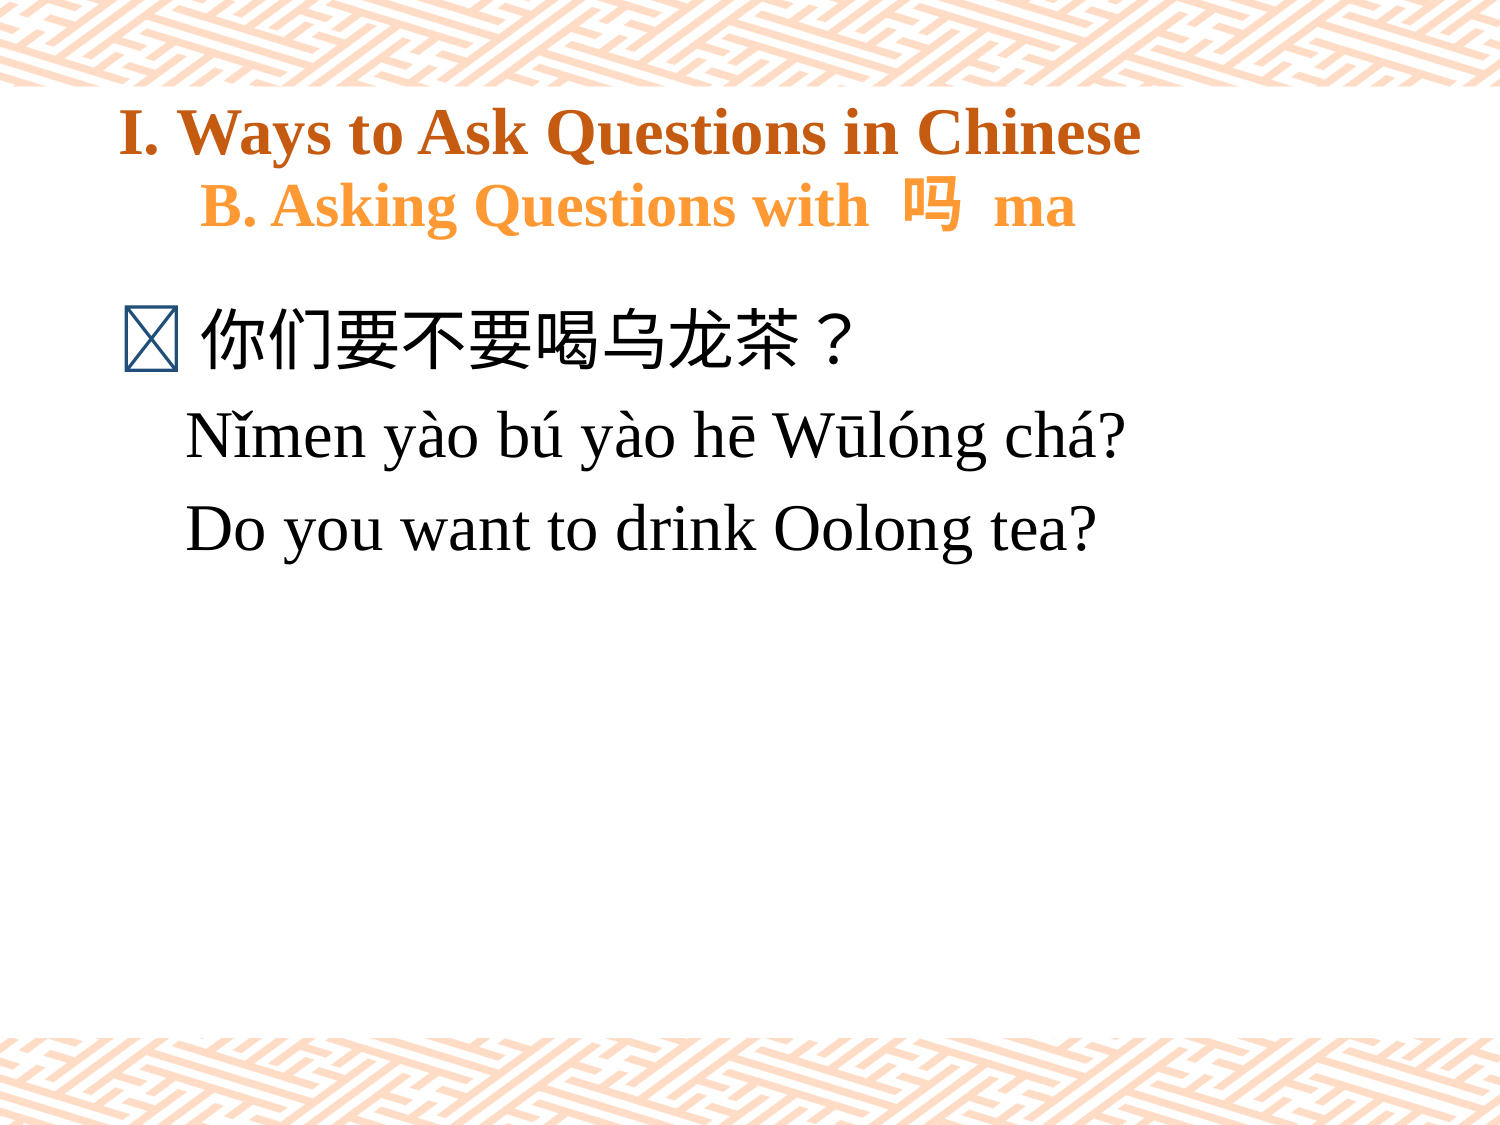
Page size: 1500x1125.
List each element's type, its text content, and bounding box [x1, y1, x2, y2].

list 你们要不要喝乌龙茶？ Nǐmen yào bú yào hē Wūlóng chá? Do you want to drink Oolong tea? [103, 299, 1397, 1014]
picture [0, 0, 1500, 1125]
title I. Ways to Ask Questions in Chinese B. Asking Questions with 吗 ma [103, 59, 1397, 278]
